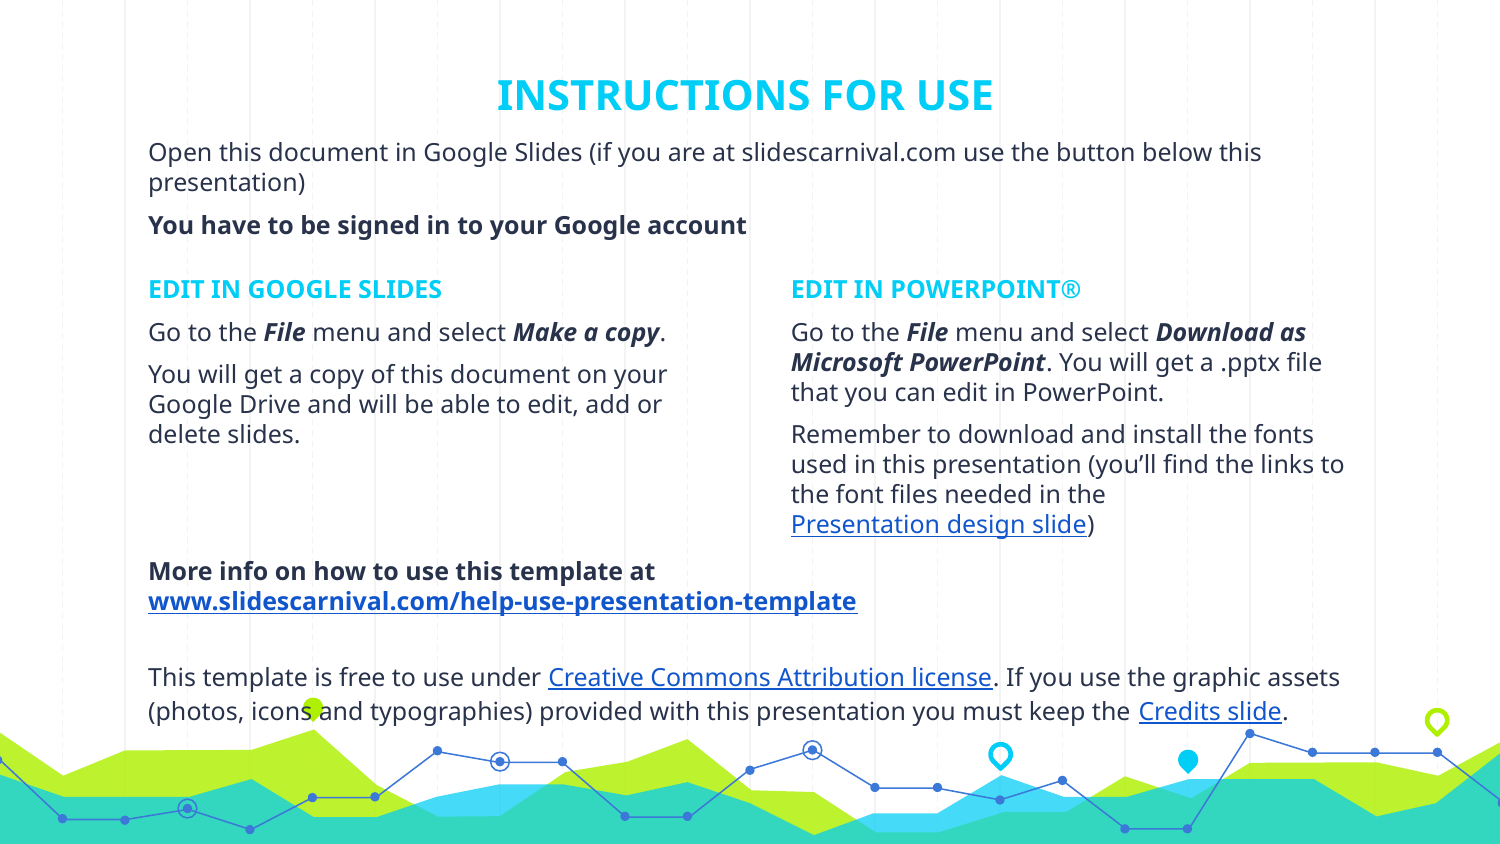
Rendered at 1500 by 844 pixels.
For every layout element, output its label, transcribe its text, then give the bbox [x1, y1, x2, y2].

text_box More info on how to use this template at www.slidescarnival.com/help-use-presentation-template This template is free to use under Creative Commons Attribution license. If you use the graphic assets (photos, icons and typographies) provided with this presentation you must keep the Credits slide. [133, 540, 1367, 677]
text_box EDIT IN GOOGLE SLIDES Go to the File menu and select Make a copy. You will get a copy of this document on your Google Drive and will be able to edit, add or delete slides. [133, 258, 700, 540]
text_box EDIT IN POWERPOINT® Go to the File menu and select Download as Microsoft PowerPoint. You will get a .pptx file that you can edit in PowerPoint. Remember to download and install the fonts used in this presentation (you’ll find the links to the font files needed in the Presentation design slide) [775, 258, 1367, 540]
title INSTRUCTIONS FOR USE [171, 16, 1320, 121]
text_box Open this document in Google Slides (if you are at slidescarnival.com use the button below this presentation) You have to be signed in to your Google account [133, 121, 1367, 258]
